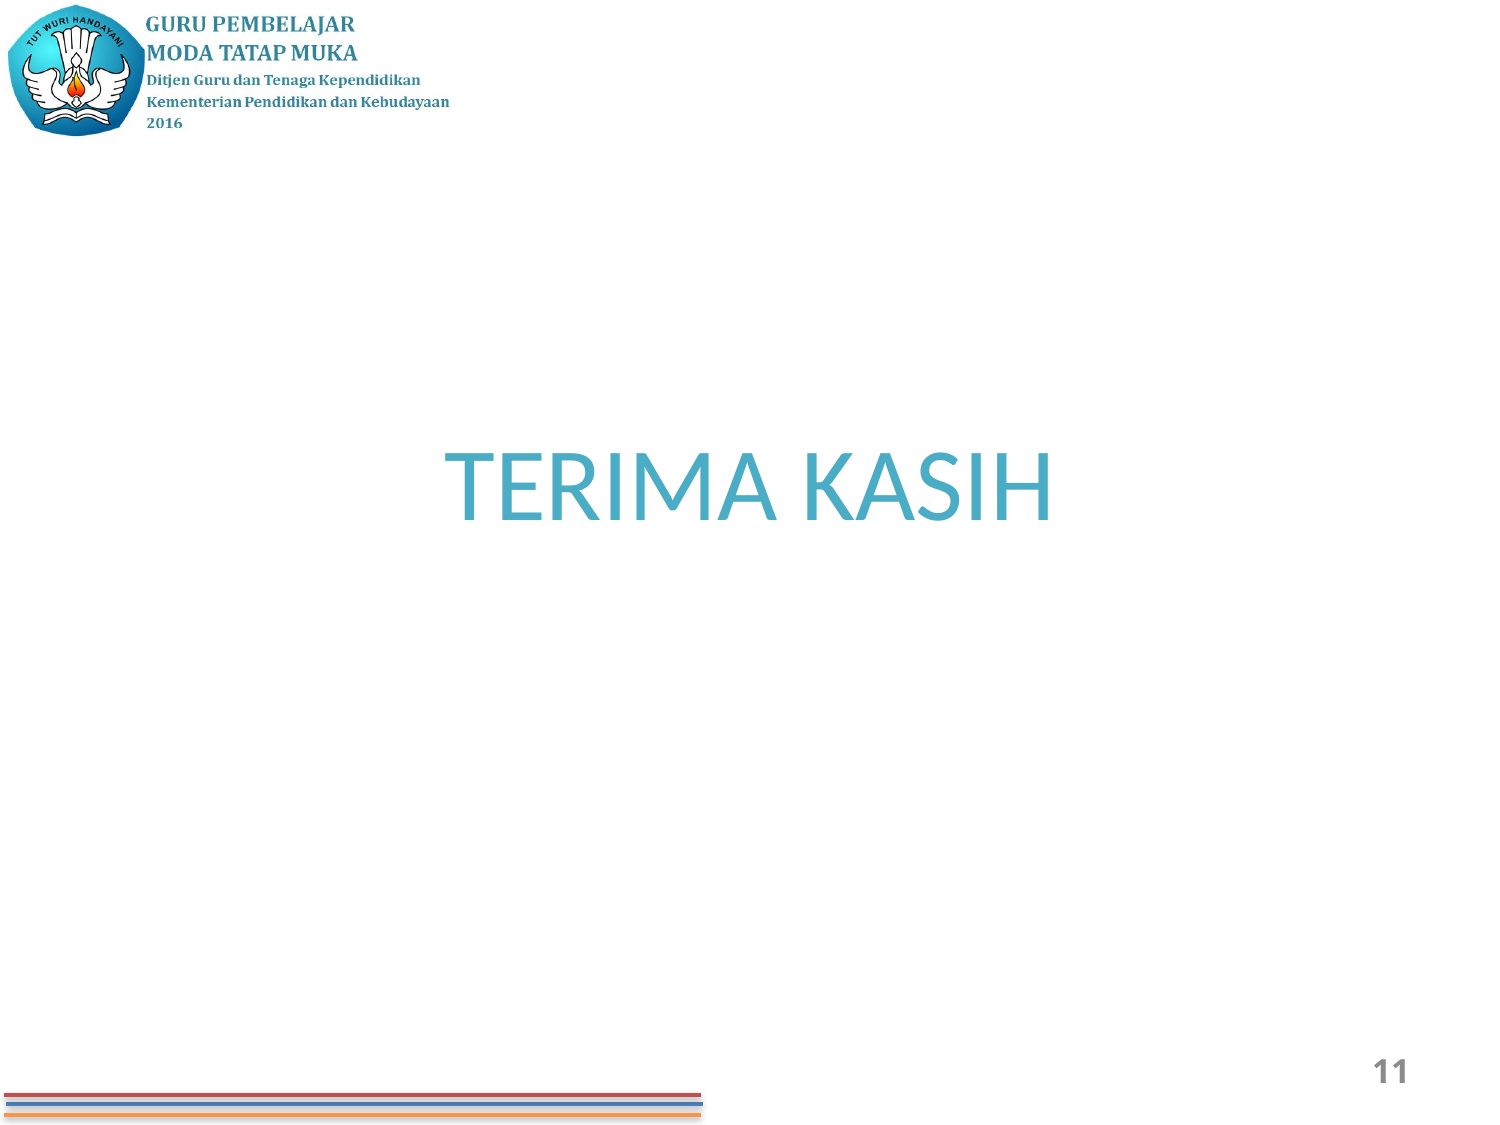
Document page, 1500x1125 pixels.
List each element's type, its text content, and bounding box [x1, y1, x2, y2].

picture [4, 0, 455, 139]
slide_number 11 [1074, 1042, 1425, 1103]
list TERIMA KASIH [75, 262, 1425, 1005]
